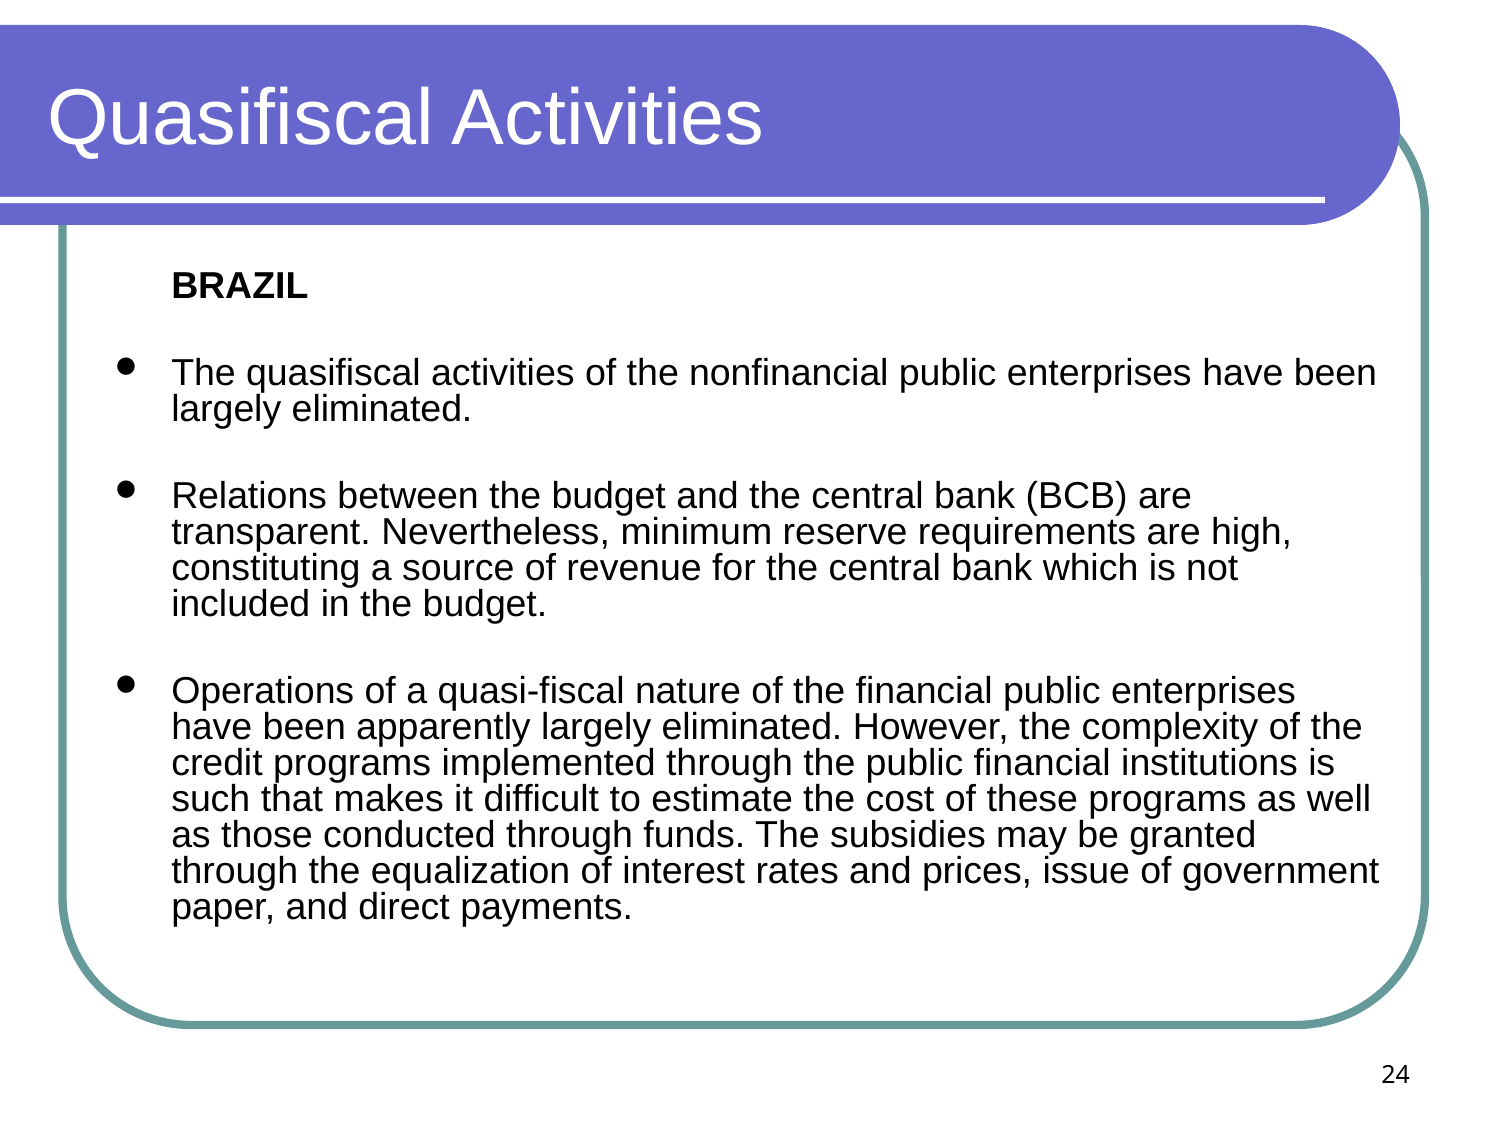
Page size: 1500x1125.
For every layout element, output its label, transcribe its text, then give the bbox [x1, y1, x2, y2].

list BRAZIL The quasifiscal activities of the nonfinancial public enterprises have been largely eliminated. Relations between the budget and the central bank (BCB) are transparent. Nevertheless, minimum reserve requirements are high, constituting a source of revenue for the central bank which is not included in the budget. Operations of a quasi-fiscal nature of the financial public enterprises have been apparently largely eliminated. However, the complexity of the credit programs implemented through the public financial institutions is such that makes it difficult to estimate the cost of these programs as well as those conducted through funds. The subsidies may be granted through the equalization of interest rates and prices, issue of government paper, and direct payments. [99, 262, 1401, 988]
title Quasifiscal Activities [31, 37, 1348, 188]
slide_number 24 [1074, 1024, 1426, 1101]
